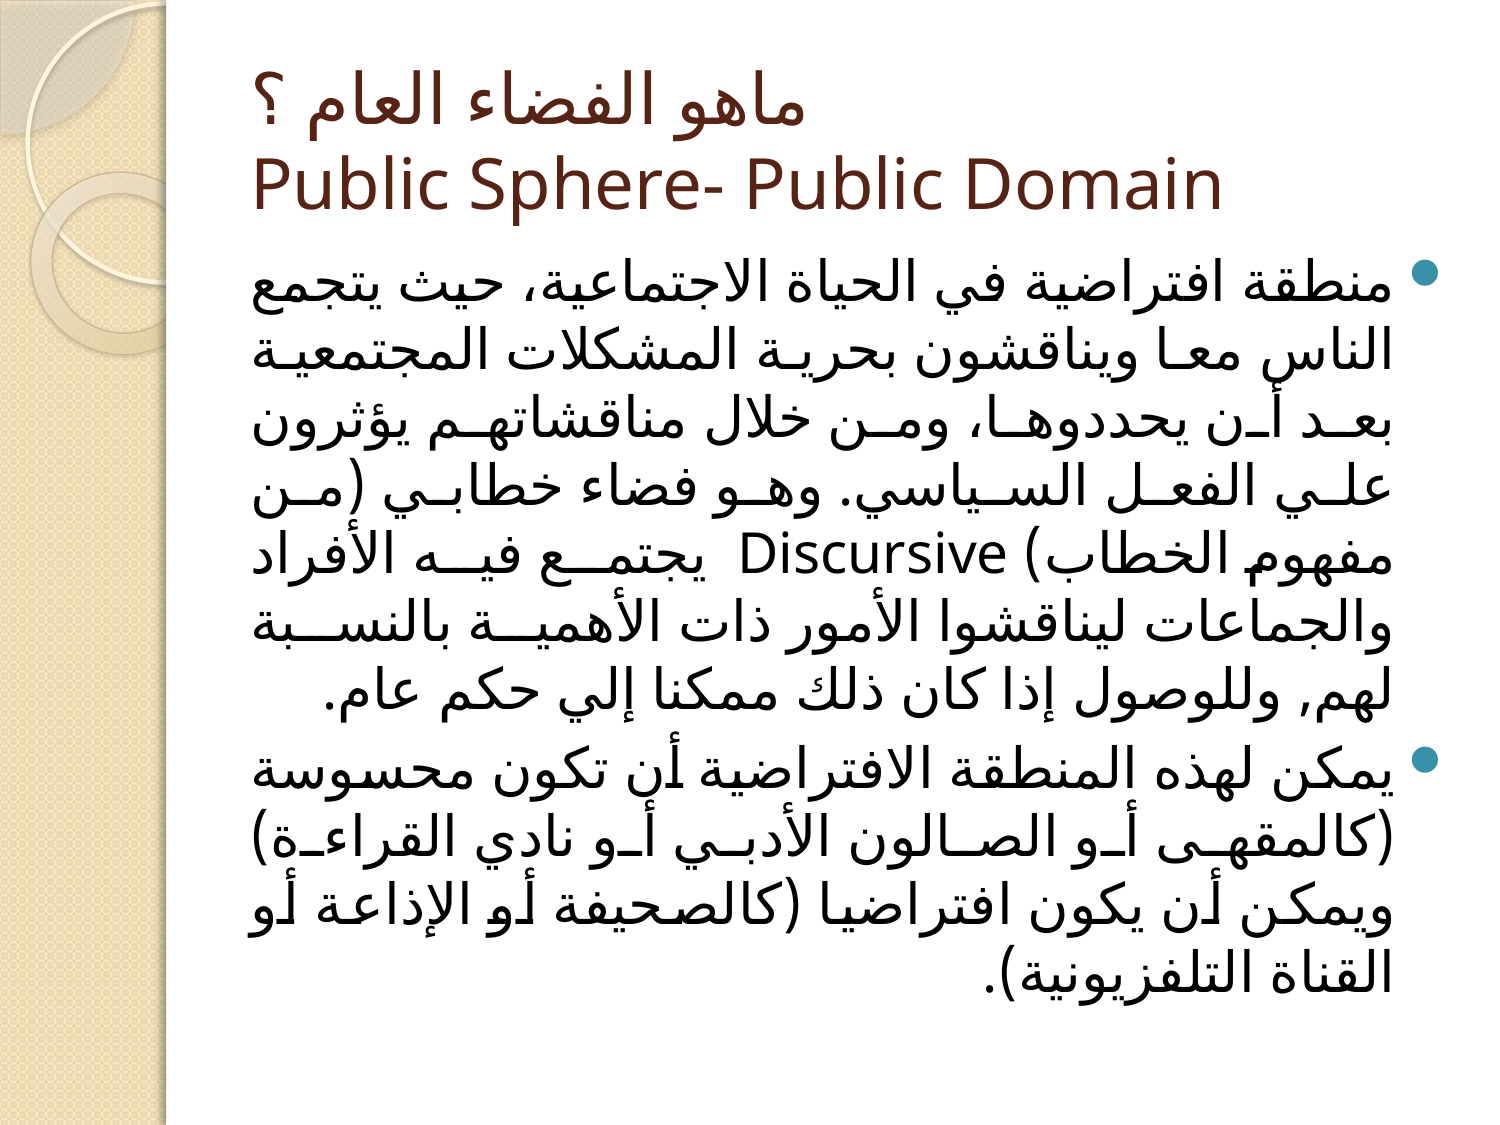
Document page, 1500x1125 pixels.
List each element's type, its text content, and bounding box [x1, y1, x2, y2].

title ماهو الفضاء العام ؟ Public Sphere- Public Domain [235, 45, 1466, 233]
list منطقة افتراضية في الحياة الاجتماعية، حيث يتجمع الناس معا ويناقشون بحرية المشكلات المجتمعية بعد أن يحددوها، ومن خلال مناقشاتهم يؤثرون علي الفعل السياسي. وهو فضاء خطابي (من مفهوم الخطاب) Discursive يجتمع فيه الأفراد والجماعات ليناقشوا الأمور ذات الأهمية بالنسبة لهم, وللوصول إذا كان ذلك ممكنا إلي حكم عام. يمكن لهذه المنطقة الافتراضية أن تكون محسوسة (كالمقهى أو الصالون الأدبي أو نادي القراءة) ويمكن أن يكون افتراضيا (كالصحيفة أو الإذاعة أو القناة التلفزيونية). [235, 237, 1466, 1025]
